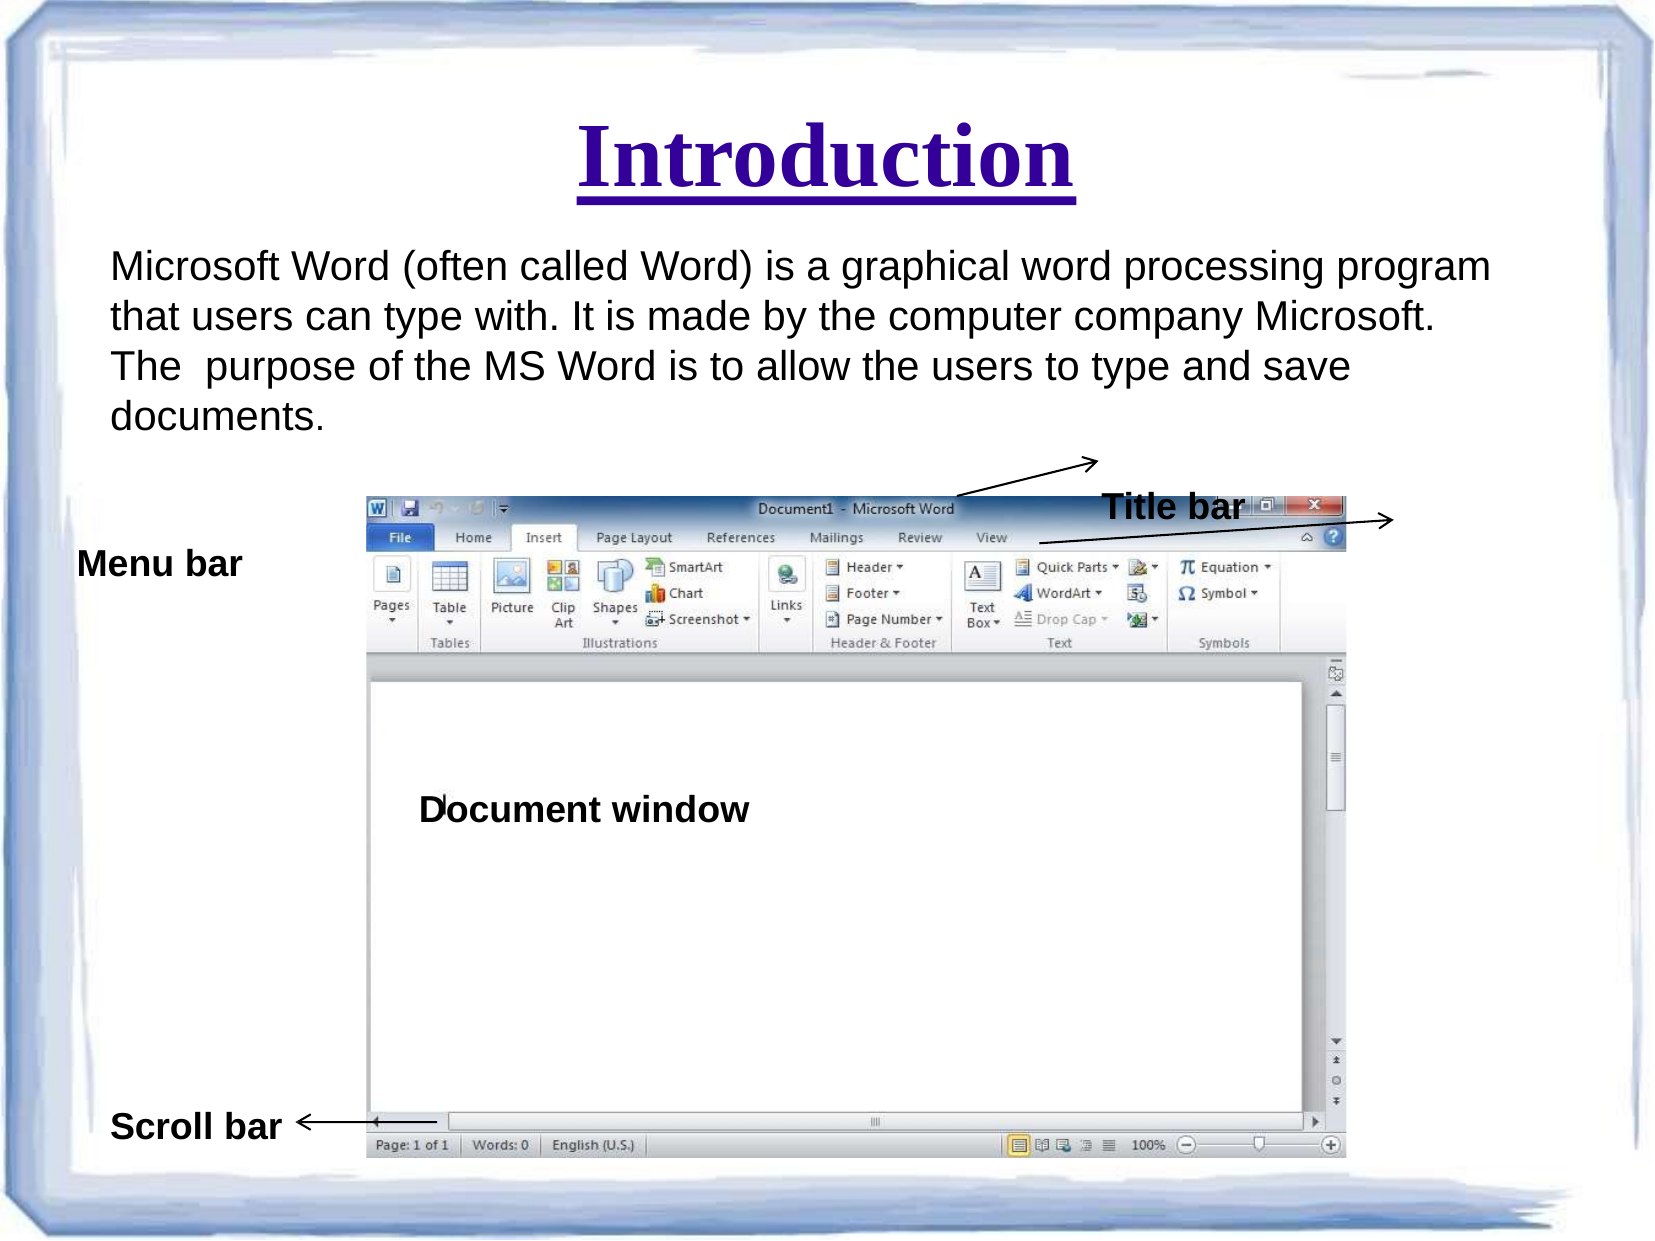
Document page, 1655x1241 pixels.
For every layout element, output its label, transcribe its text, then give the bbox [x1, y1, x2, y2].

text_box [295, 495, 1347, 1158]
list Microsoft Word (often called Word) is a graphical word processing program that users can type with. It is made by the computer company Microsoft. The purpose of the MS Word is to allow the users to type and save documents. Title bar Menu bar [76, 236, 1578, 944]
picture [0, 0, 1654, 1240]
text_box [576, 196, 1077, 206]
title Introduction [574, 92, 1079, 236]
text_box Scroll bar [108, 1099, 286, 1147]
